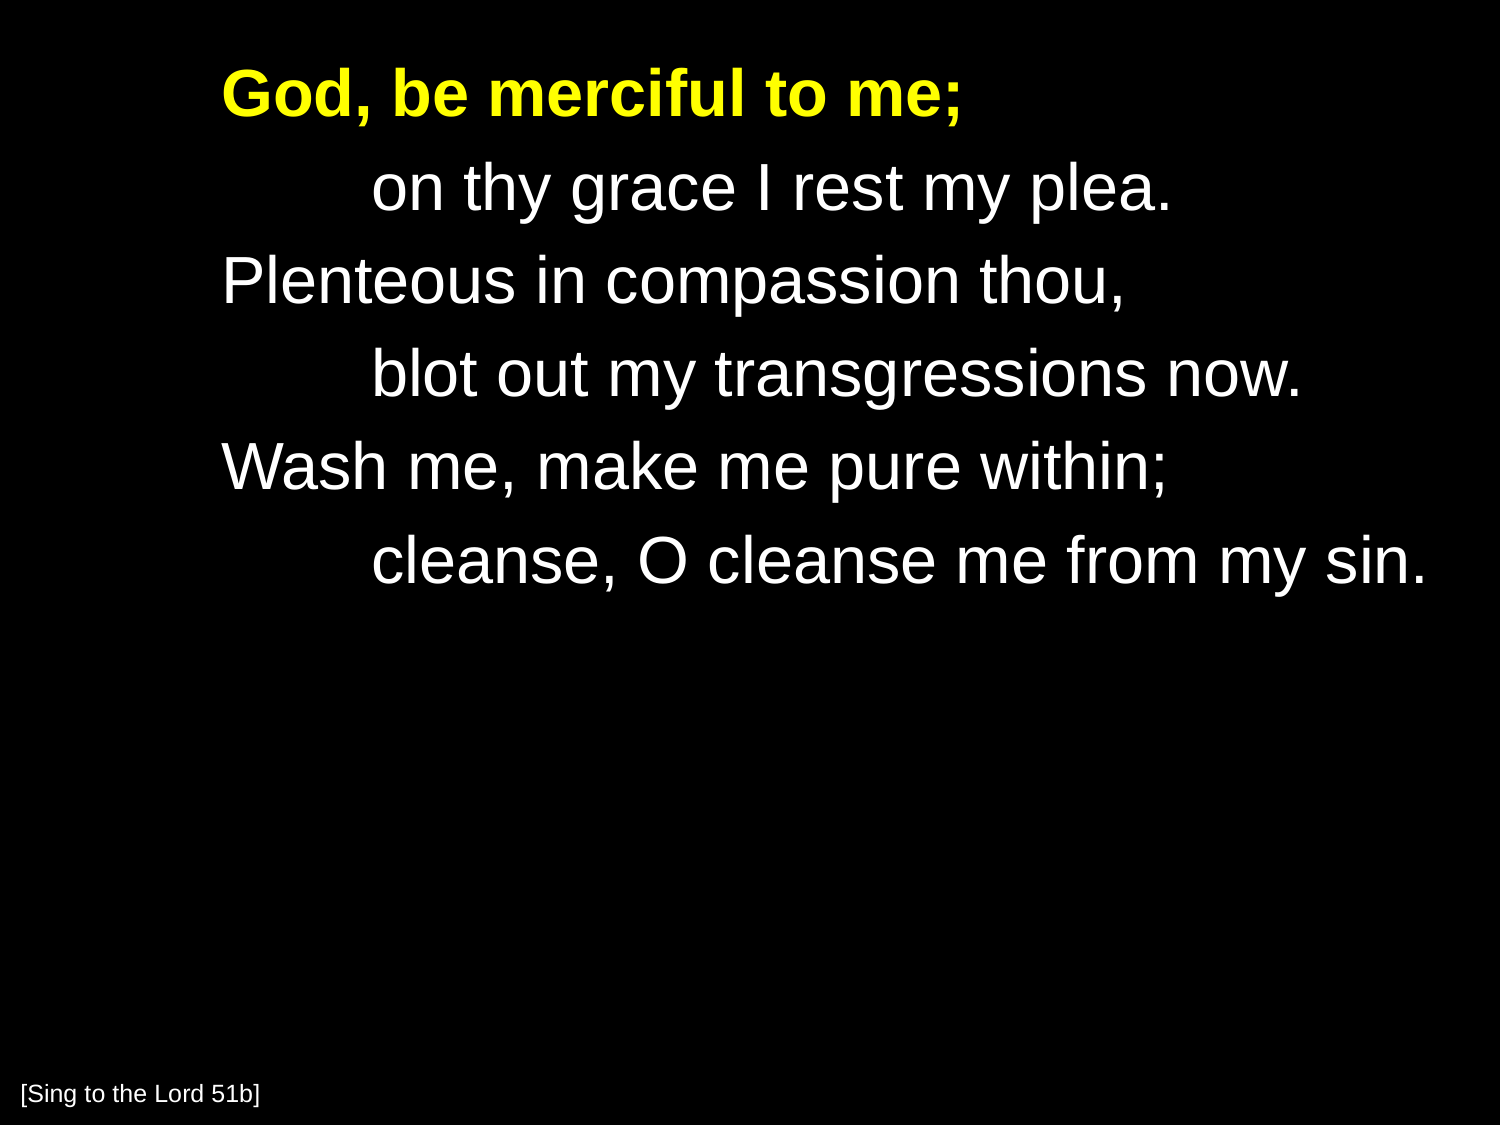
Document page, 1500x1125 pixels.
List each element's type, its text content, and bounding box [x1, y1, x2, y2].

text_box [Sing to the Lord 51b] [5, 1070, 526, 1115]
list God, be merciful to me; on thy grace I rest my plea. Plenteous in compassion thou, blot out my transgressions now. Wash me, make me pure within; cleanse, O cleanse me from my sin. [0, 42, 1500, 1047]
